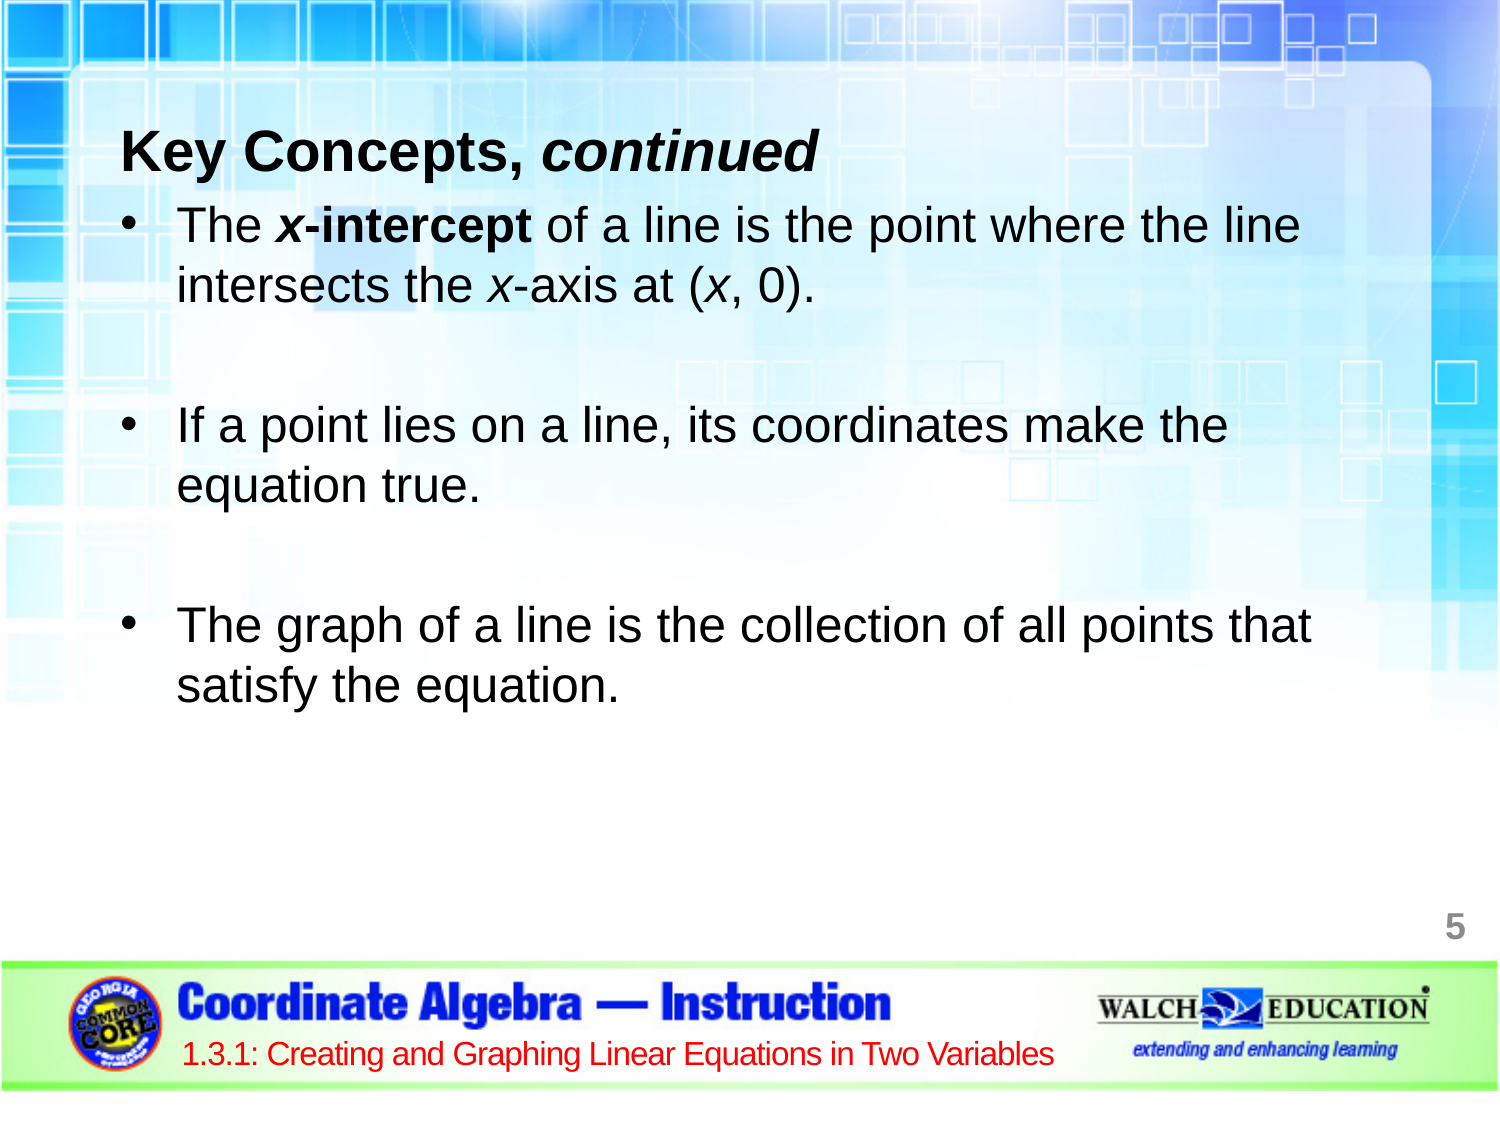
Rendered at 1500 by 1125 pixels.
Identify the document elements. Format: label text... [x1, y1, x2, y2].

picture [1, 0, 1500, 1091]
slide_number 5 [1361, 901, 1481, 949]
subtitle Key Concepts, continued The x-intercept of a line is the point where the line intersects the x-axis at (x, 0). If a point lies on a line, its coordinates make the equation true. The graph of a line is the collection of all points that satisfy the equation. [105, 105, 1394, 925]
list 1.3.1: Creating and Graphing Linear Equations in Two Variables [166, 1024, 1159, 1069]
